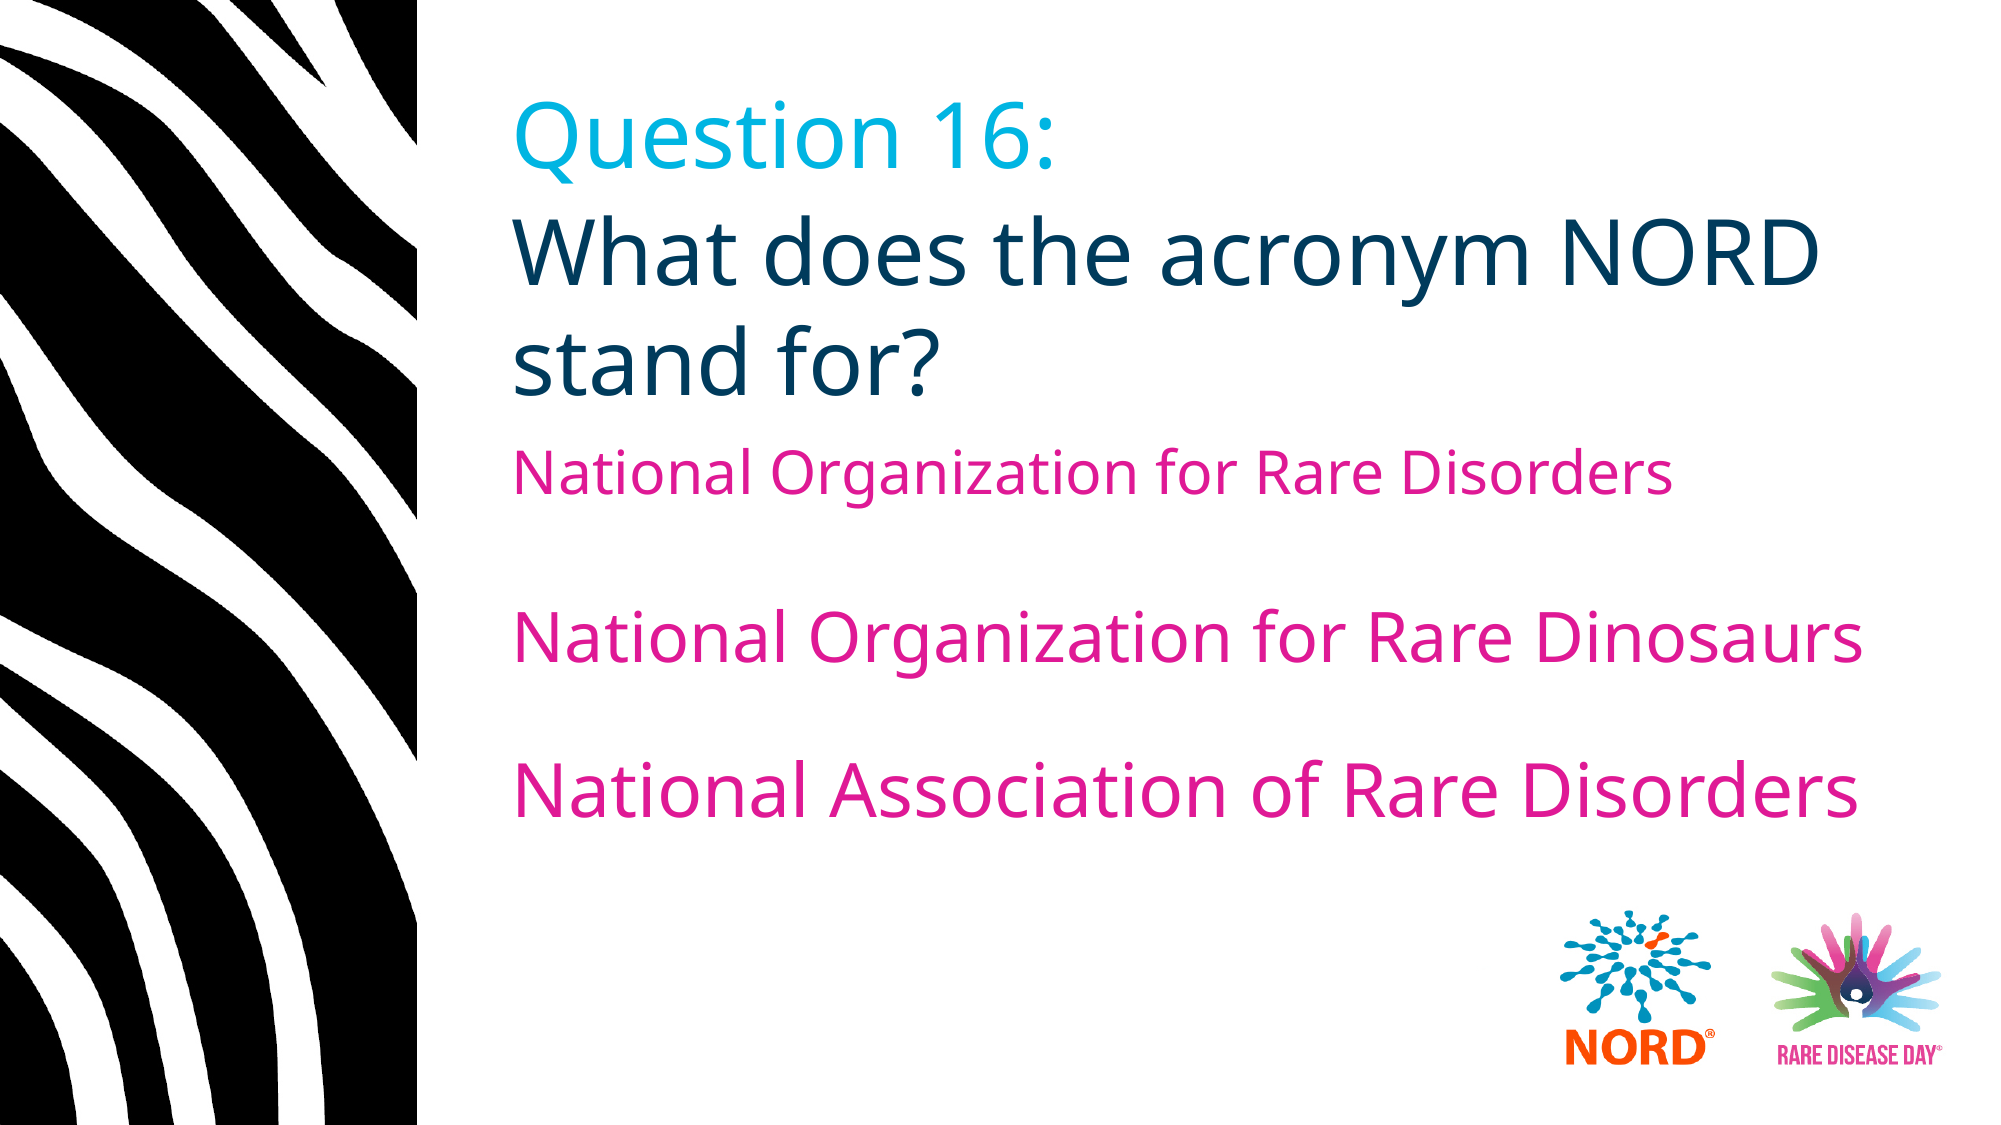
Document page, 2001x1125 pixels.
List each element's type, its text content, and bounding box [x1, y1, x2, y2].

text_box National Organization for Rare Dinosaurs [496, 594, 1889, 706]
list National Organization for Rare Disorders [496, 434, 1916, 557]
title Question 16: [496, 78, 1863, 186]
text_box National Association of Rare Disorders [496, 745, 1916, 874]
text_box What does the acronym NORD stand for? [496, 186, 2000, 422]
picture [0, 0, 2001, 1125]
